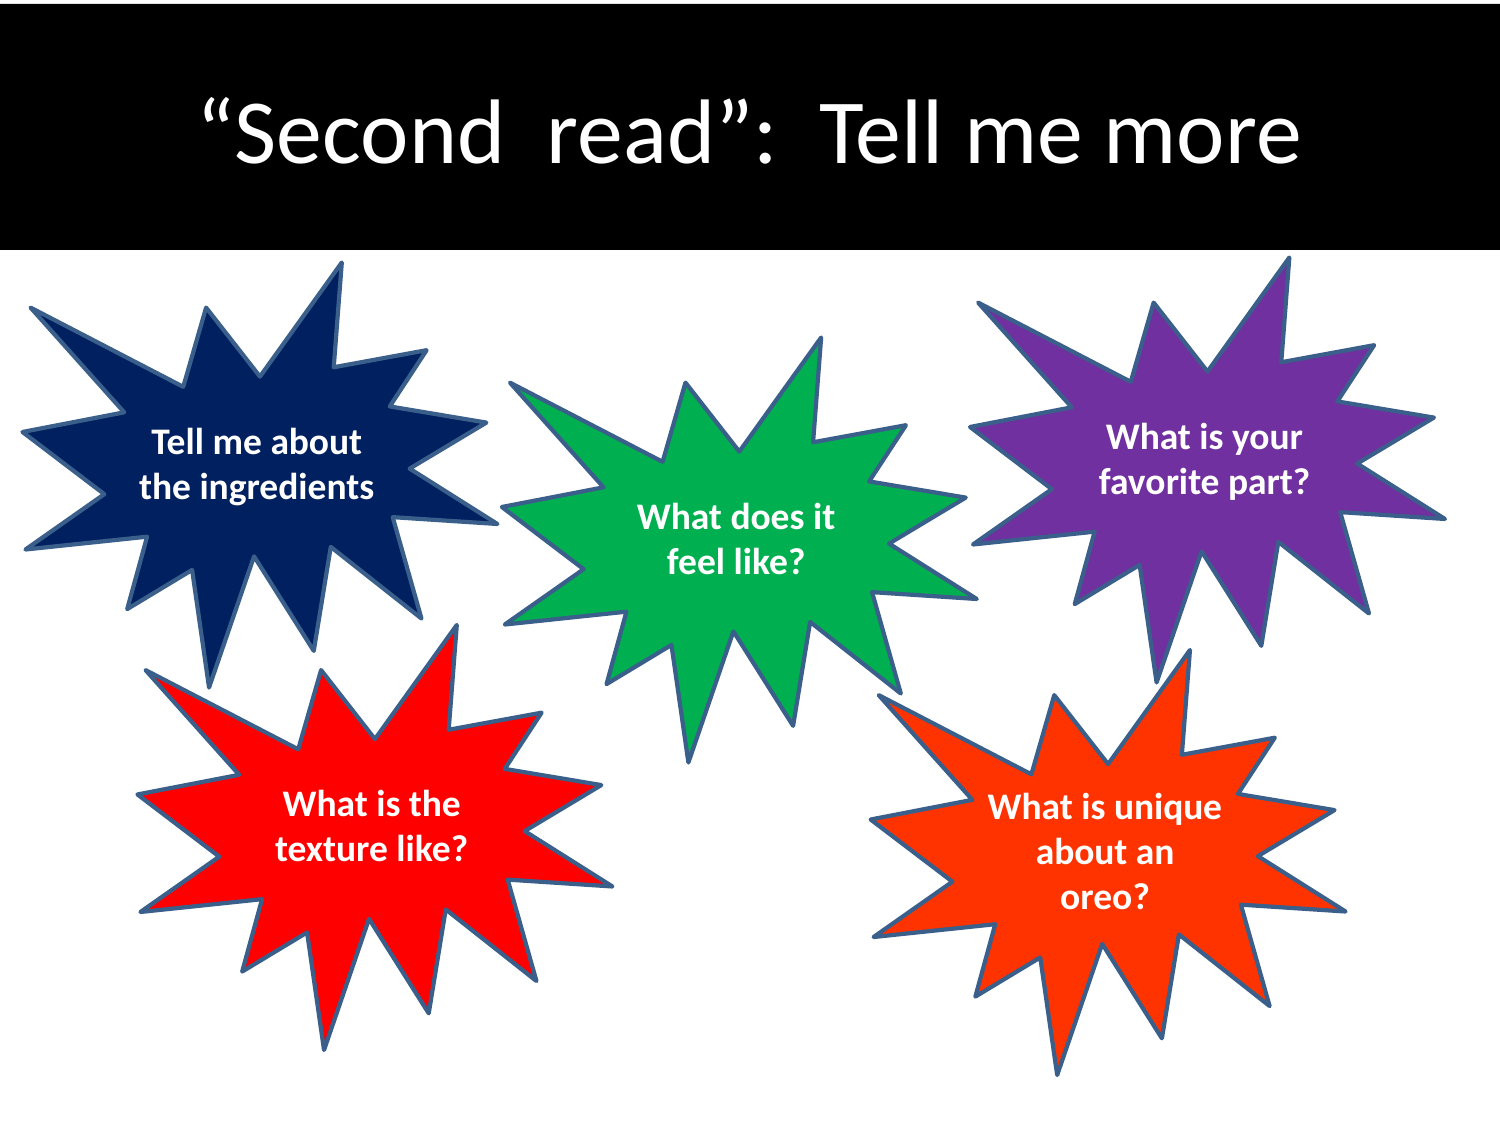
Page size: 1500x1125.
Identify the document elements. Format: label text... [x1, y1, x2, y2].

text_box Tell me about the ingredients [20, 260, 500, 690]
title “Second read”: Tell me more [0, 3, 1500, 250]
text_box What is the texture like? [135, 623, 615, 1053]
text_box What is unique about an oreo? [868, 648, 1348, 1078]
text_box What does it feel like? [499, 335, 979, 765]
text_box What is your favorite part? [967, 255, 1447, 685]
